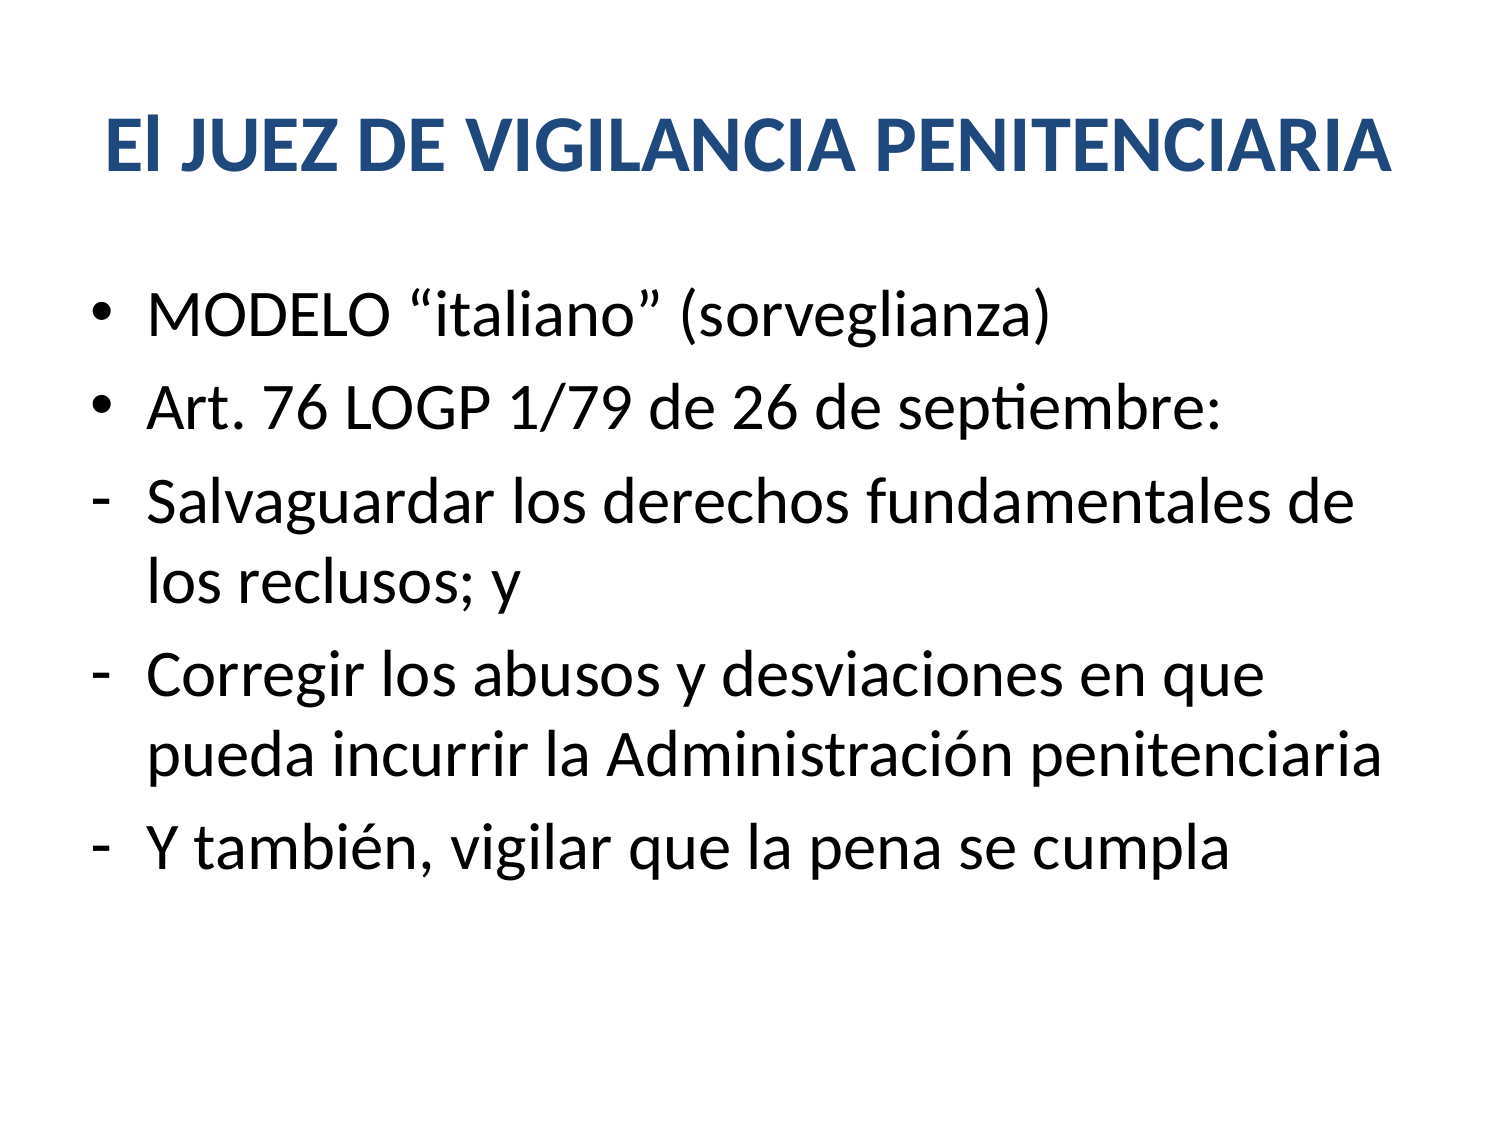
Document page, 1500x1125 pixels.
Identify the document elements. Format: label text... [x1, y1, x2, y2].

title El JUEZ DE VIGILANCIA PENITENCIARIA [75, 45, 1425, 233]
list MODELO “italiano” (sorveglianza) Art. 76 LOGP 1/79 de 26 de septiembre: Salvaguardar los derechos fundamentales de los reclusos; y Corregir los abusos y desviaciones en que pueda incurrir la Administración penitenciaria Y también, vigilar que la pena se cumpla [75, 262, 1425, 1005]
